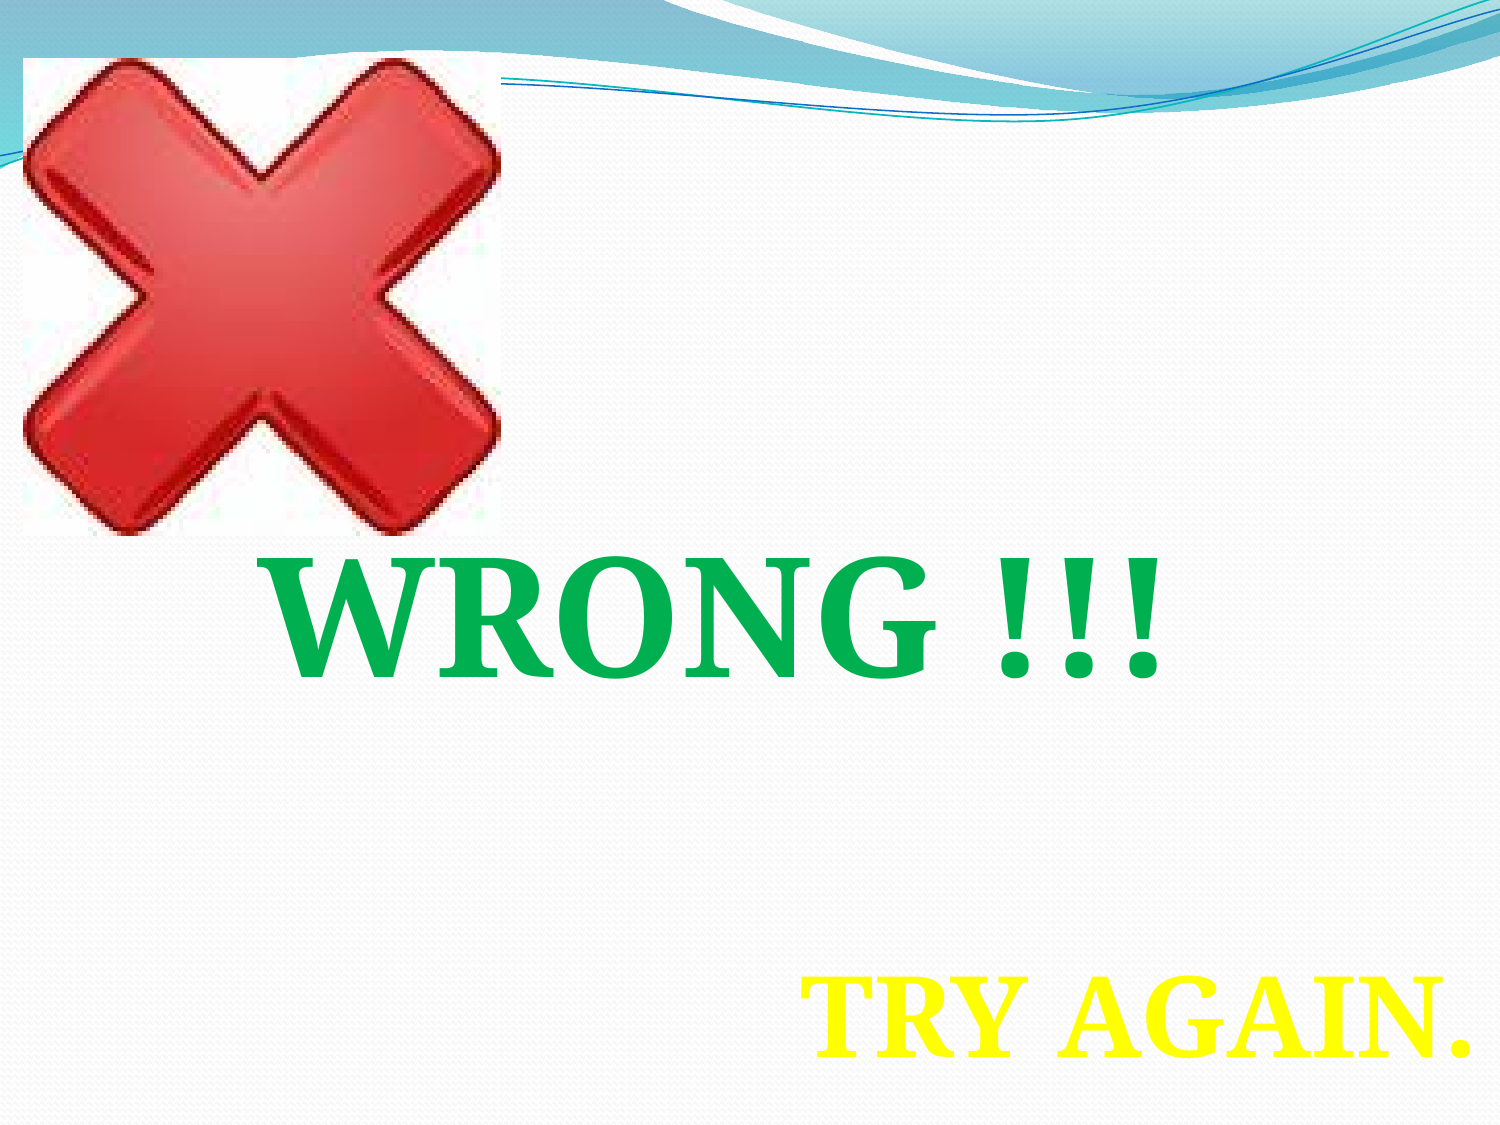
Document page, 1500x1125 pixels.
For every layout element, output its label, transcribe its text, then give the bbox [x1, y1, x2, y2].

text_box Try again. [785, 937, 1494, 1088]
picture [23, 58, 501, 537]
text_box Wrong !!! [242, 503, 1191, 719]
